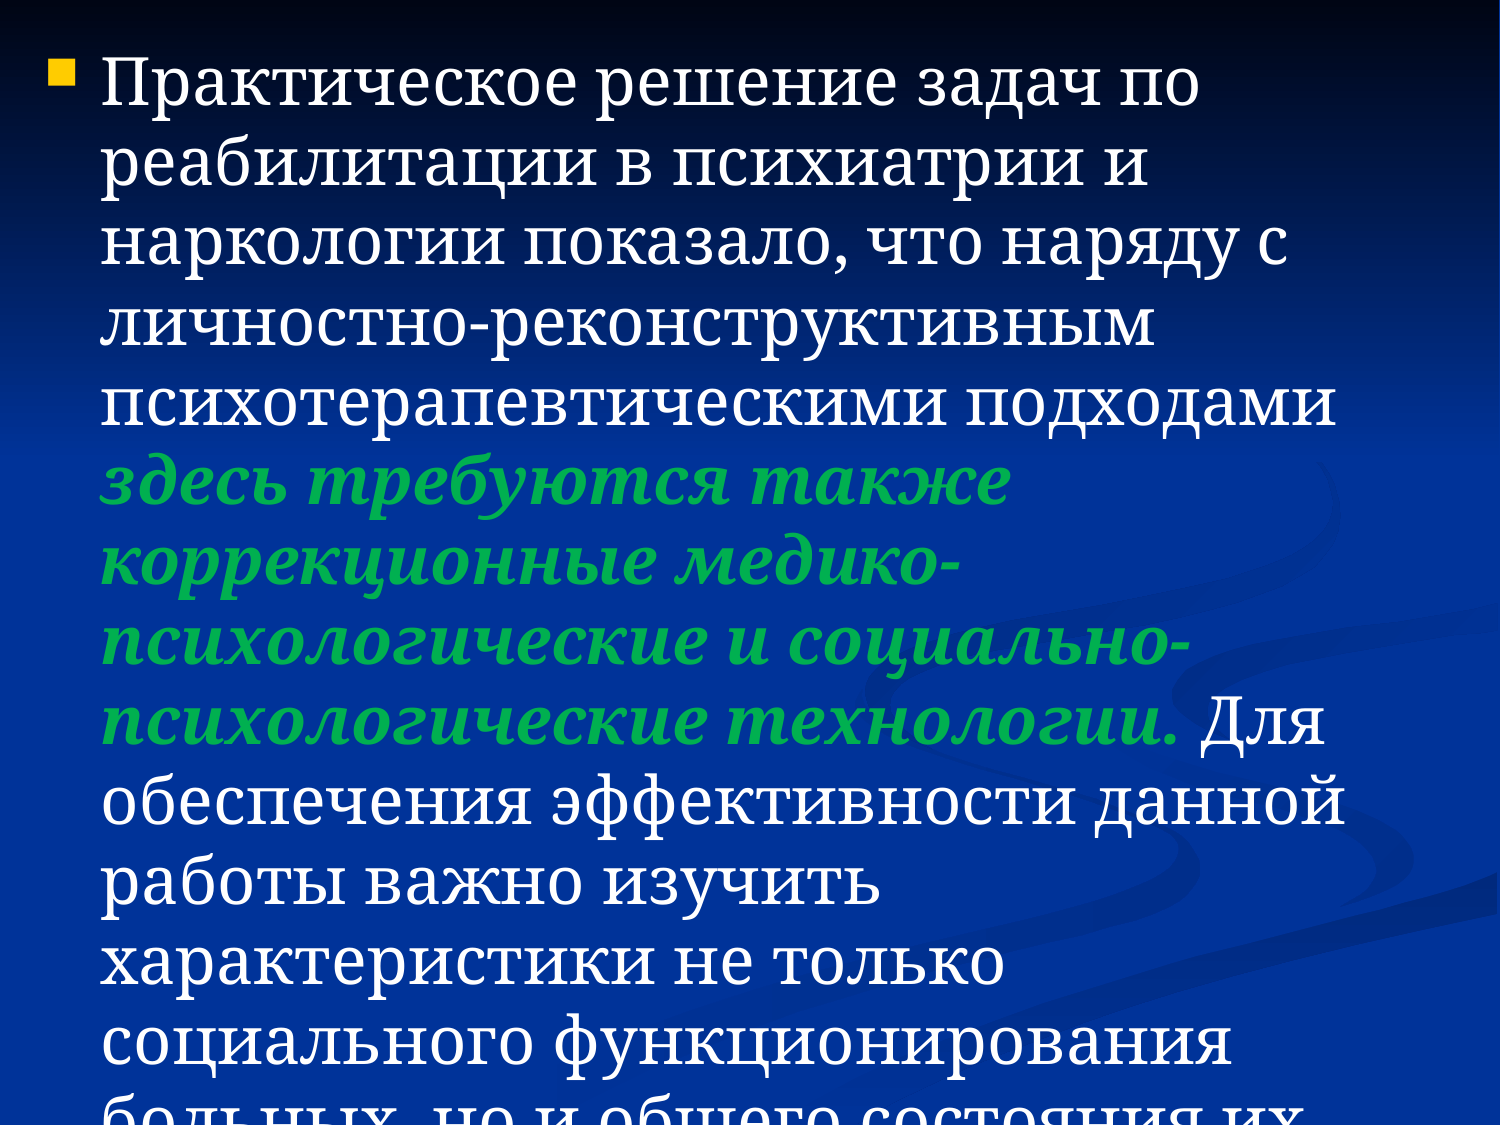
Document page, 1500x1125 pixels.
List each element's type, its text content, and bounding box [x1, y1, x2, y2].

list Практическое решение задач по реабилитации в психиатрии и наркологии показало, что наряду с личностно-реконструктивным психотерапевтическими подходами здесь требуются также коррекционные медико-психологические и социально-психологические технологии. Для обеспечения эффективности данной работы важно изучить характеристики не только социального функционирования больных, но и общего состояния их личности: проявления либо проаддиктивности, либо сформированной аддикции. [29, 30, 1459, 1095]
